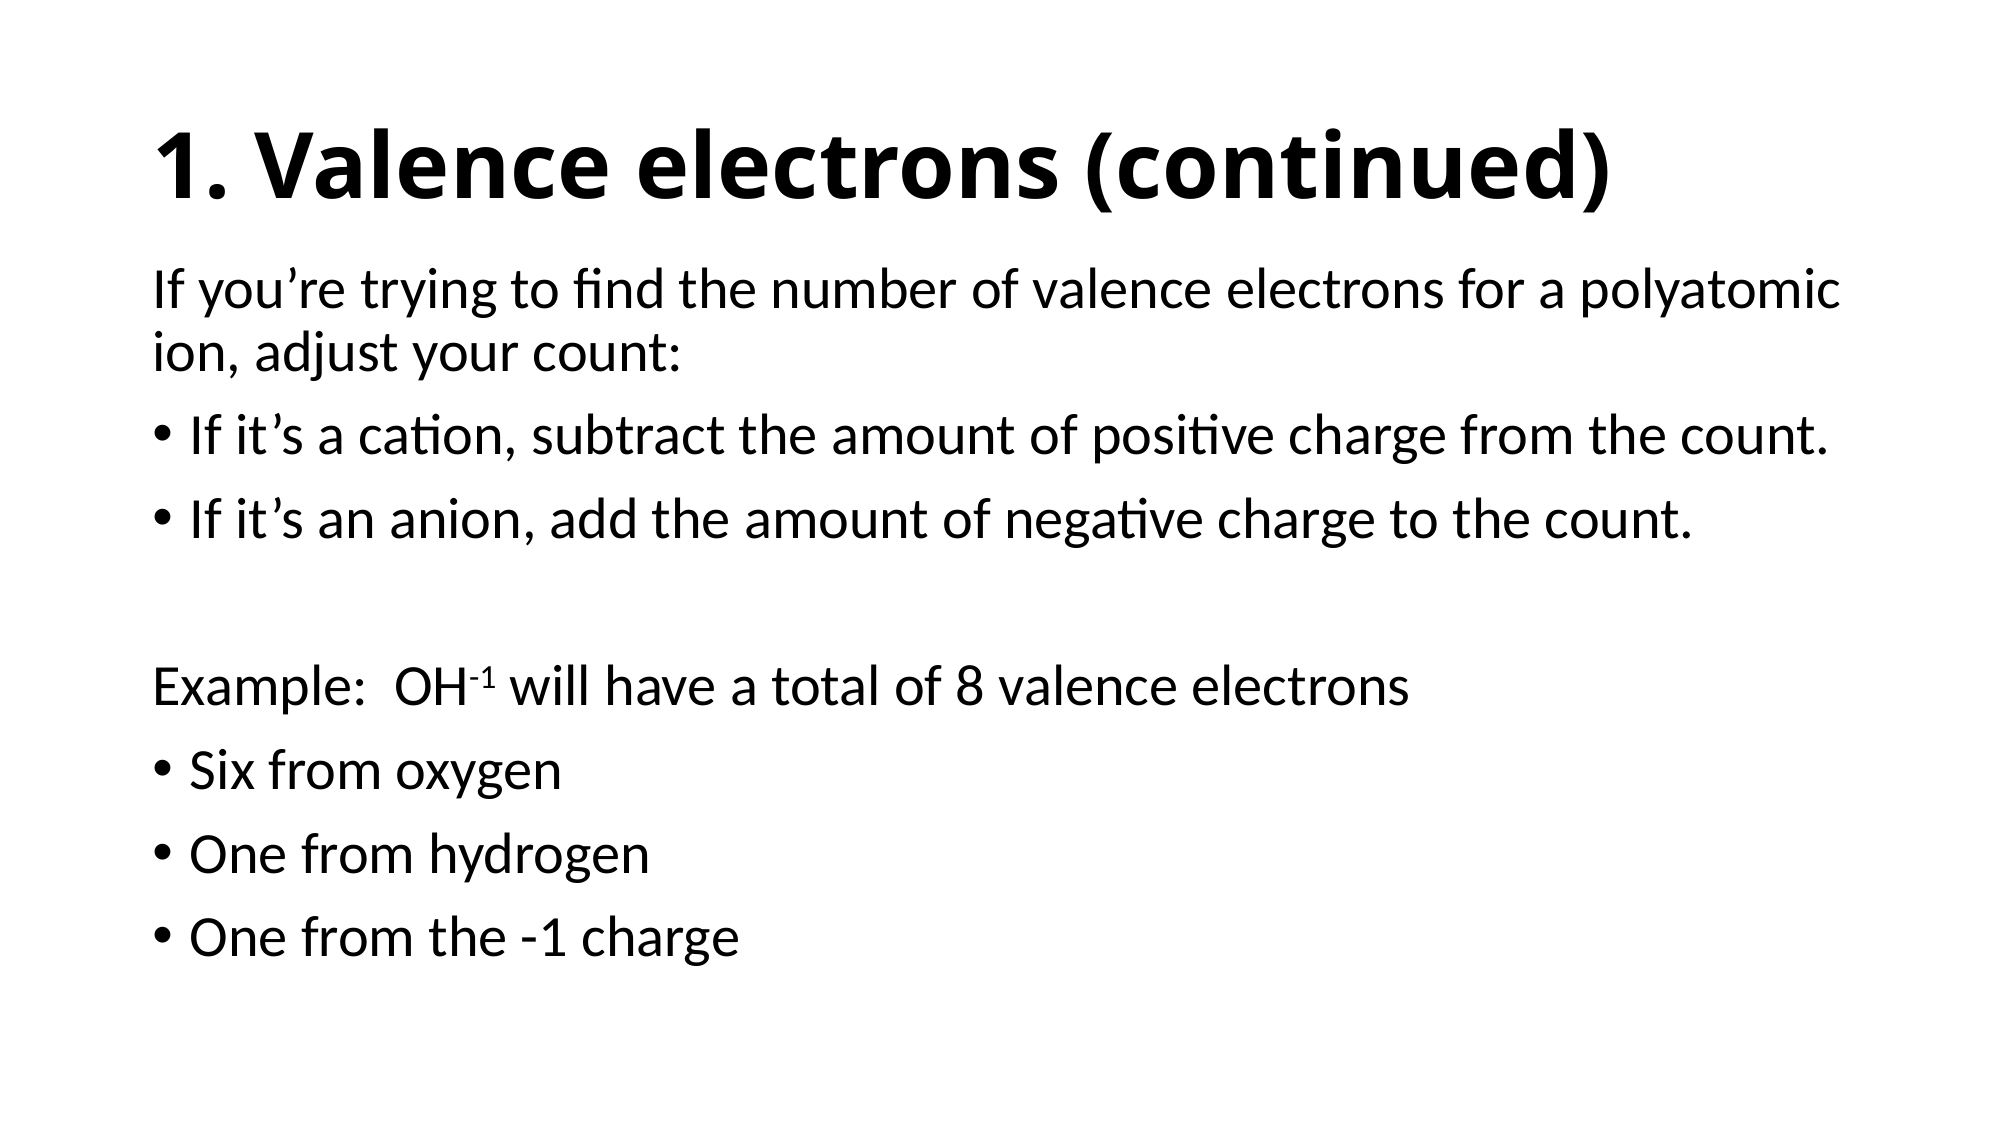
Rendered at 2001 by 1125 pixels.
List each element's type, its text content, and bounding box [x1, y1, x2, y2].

list If you’re trying to find the number of valence electrons for a polyatomic ion, adjust your count: If it’s a cation, subtract the amount of positive charge from the count. If it’s an anion, add the amount of negative charge to the count. Example: OH-1 will have a total of 8 valence electrons Six from oxygen One from hydrogen One from the -1 charge [137, 250, 1863, 1014]
title 1. Valence electrons (continued) [137, 59, 1863, 250]
